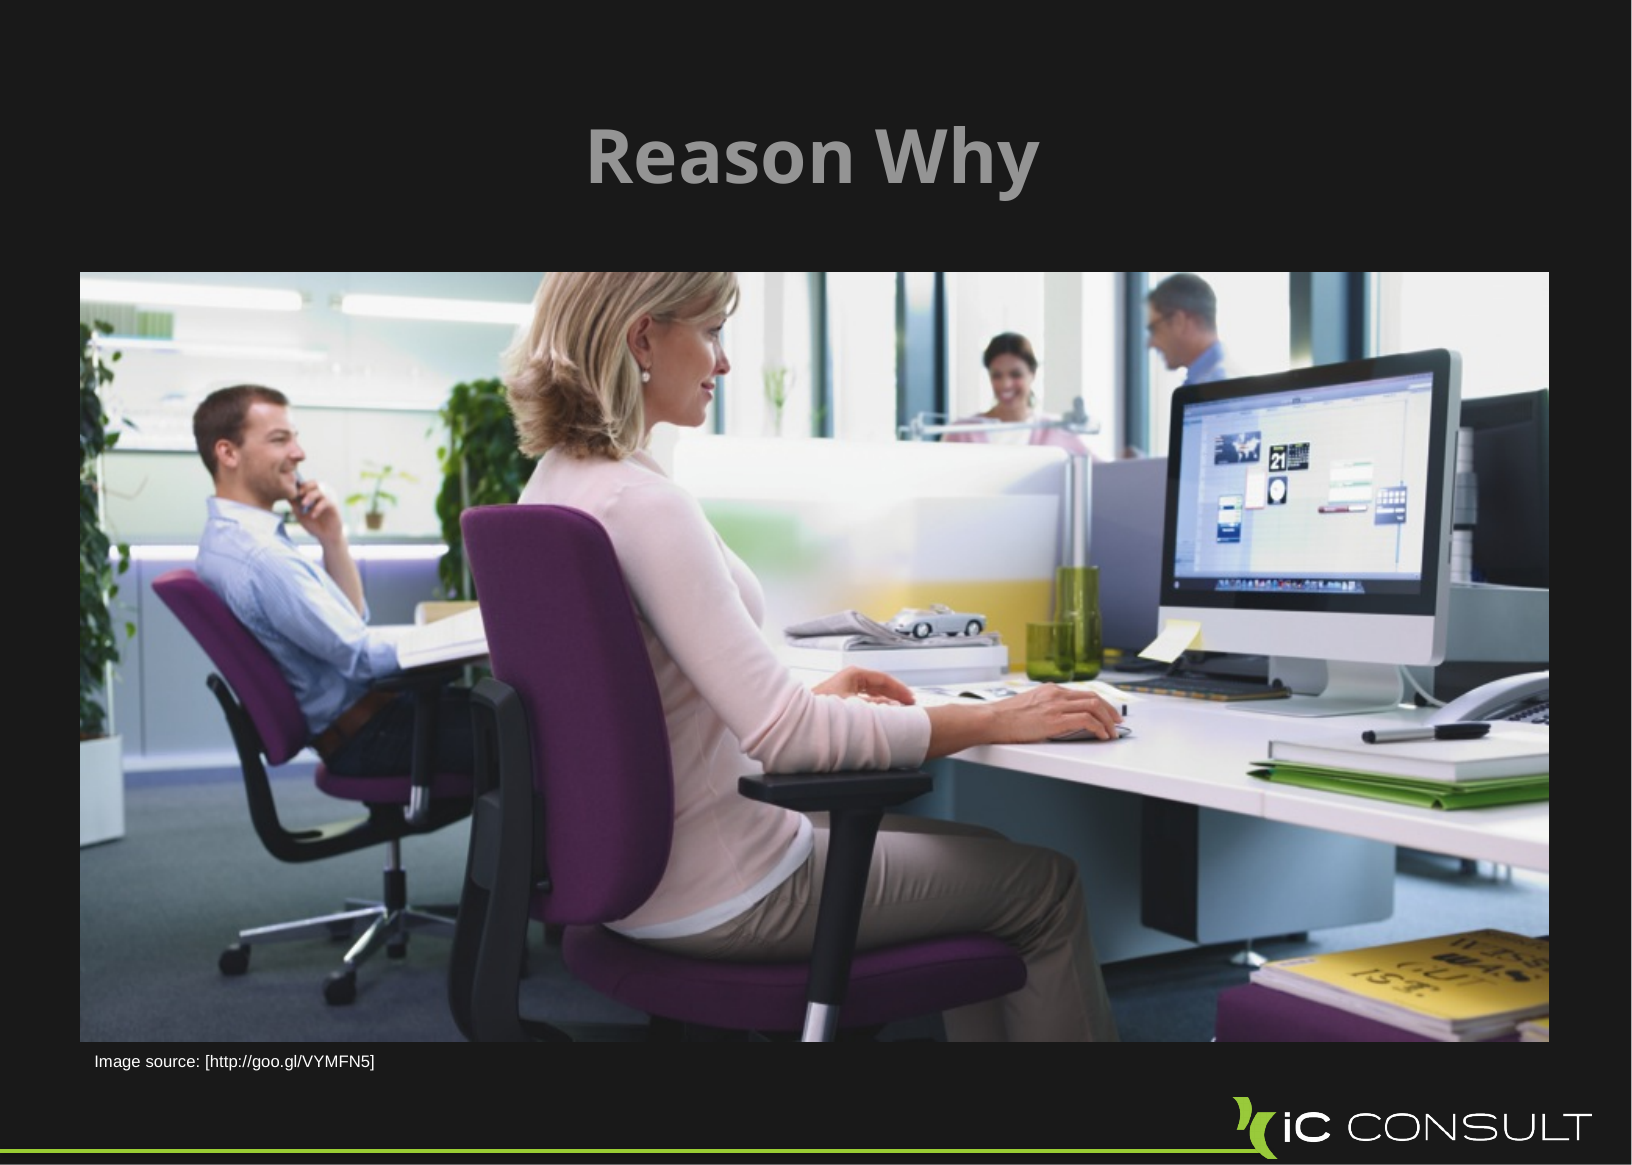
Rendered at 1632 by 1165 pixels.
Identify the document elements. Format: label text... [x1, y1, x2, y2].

title Reason Why [78, 66, 1547, 242]
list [79, 272, 1549, 1042]
text_box Image source: [http://goo.gl/VYMFN5] [79, 1049, 391, 1079]
